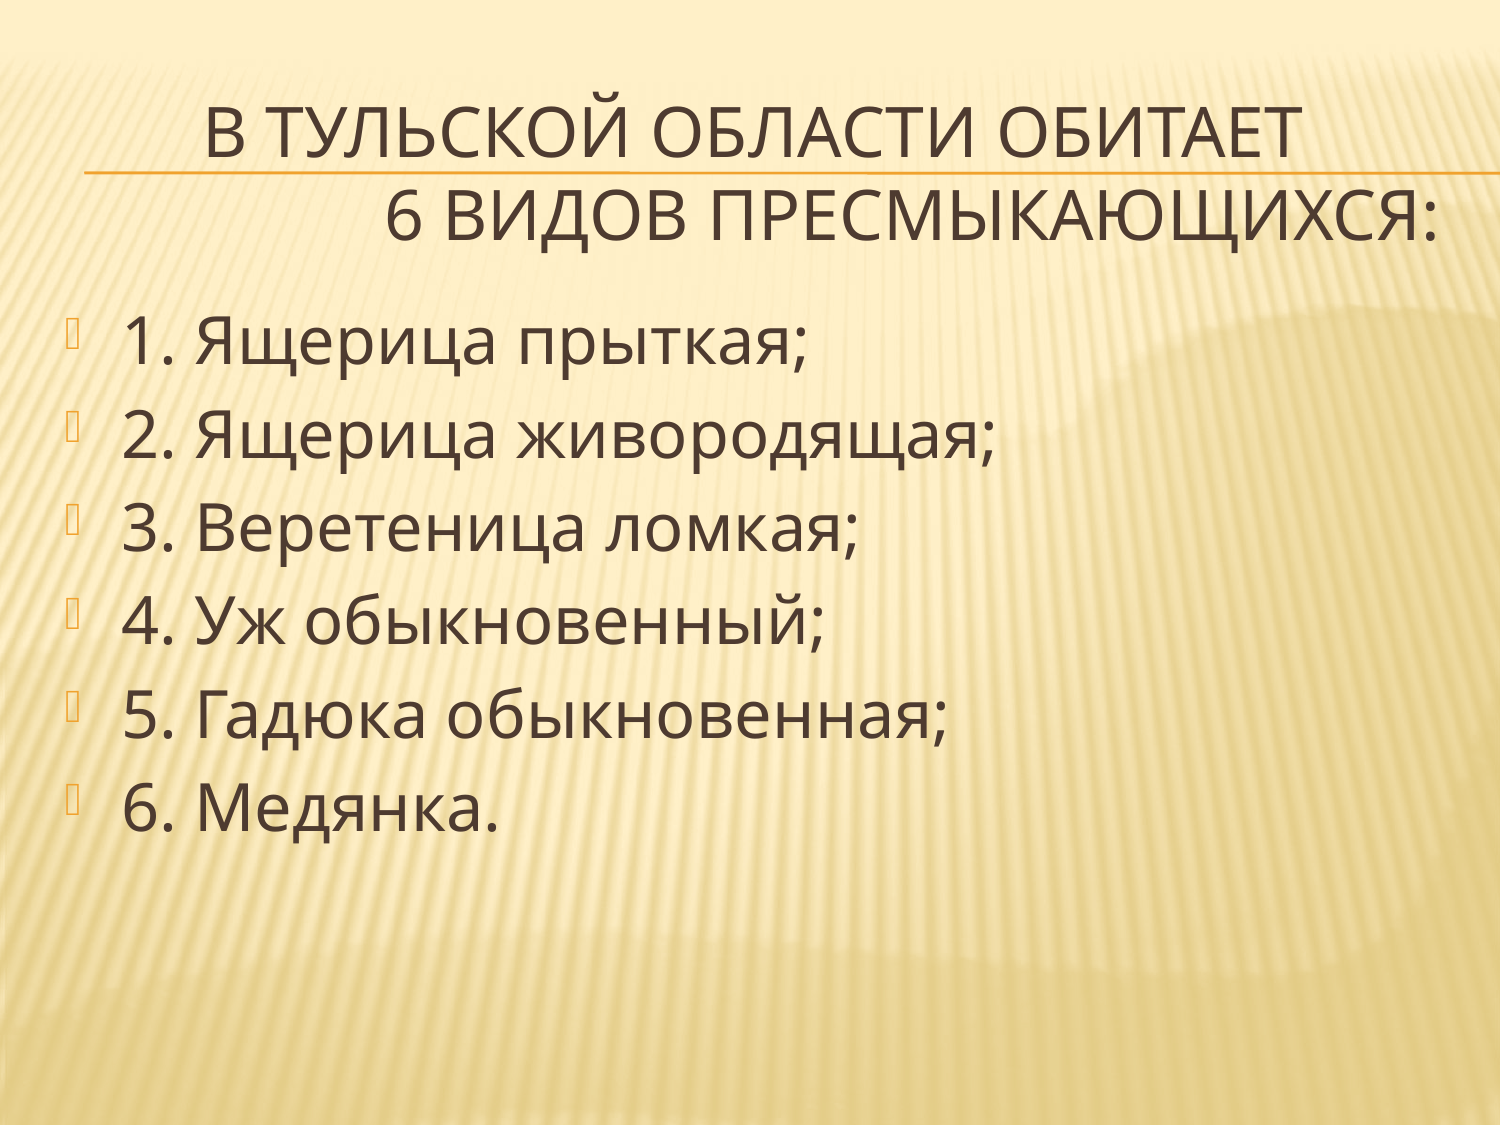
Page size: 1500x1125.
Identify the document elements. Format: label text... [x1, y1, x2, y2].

list 1. Ящерица прыткая; 2. Ящерица живородящая; 3. Веретеница ломкая; 4. Уж обыкновенный; 5. Гадюка обыкновенная; 6. Медянка. [50, 290, 1475, 998]
title В Тульской области обитает 6 видов пресмыкающихся: [41, 75, 1475, 268]
